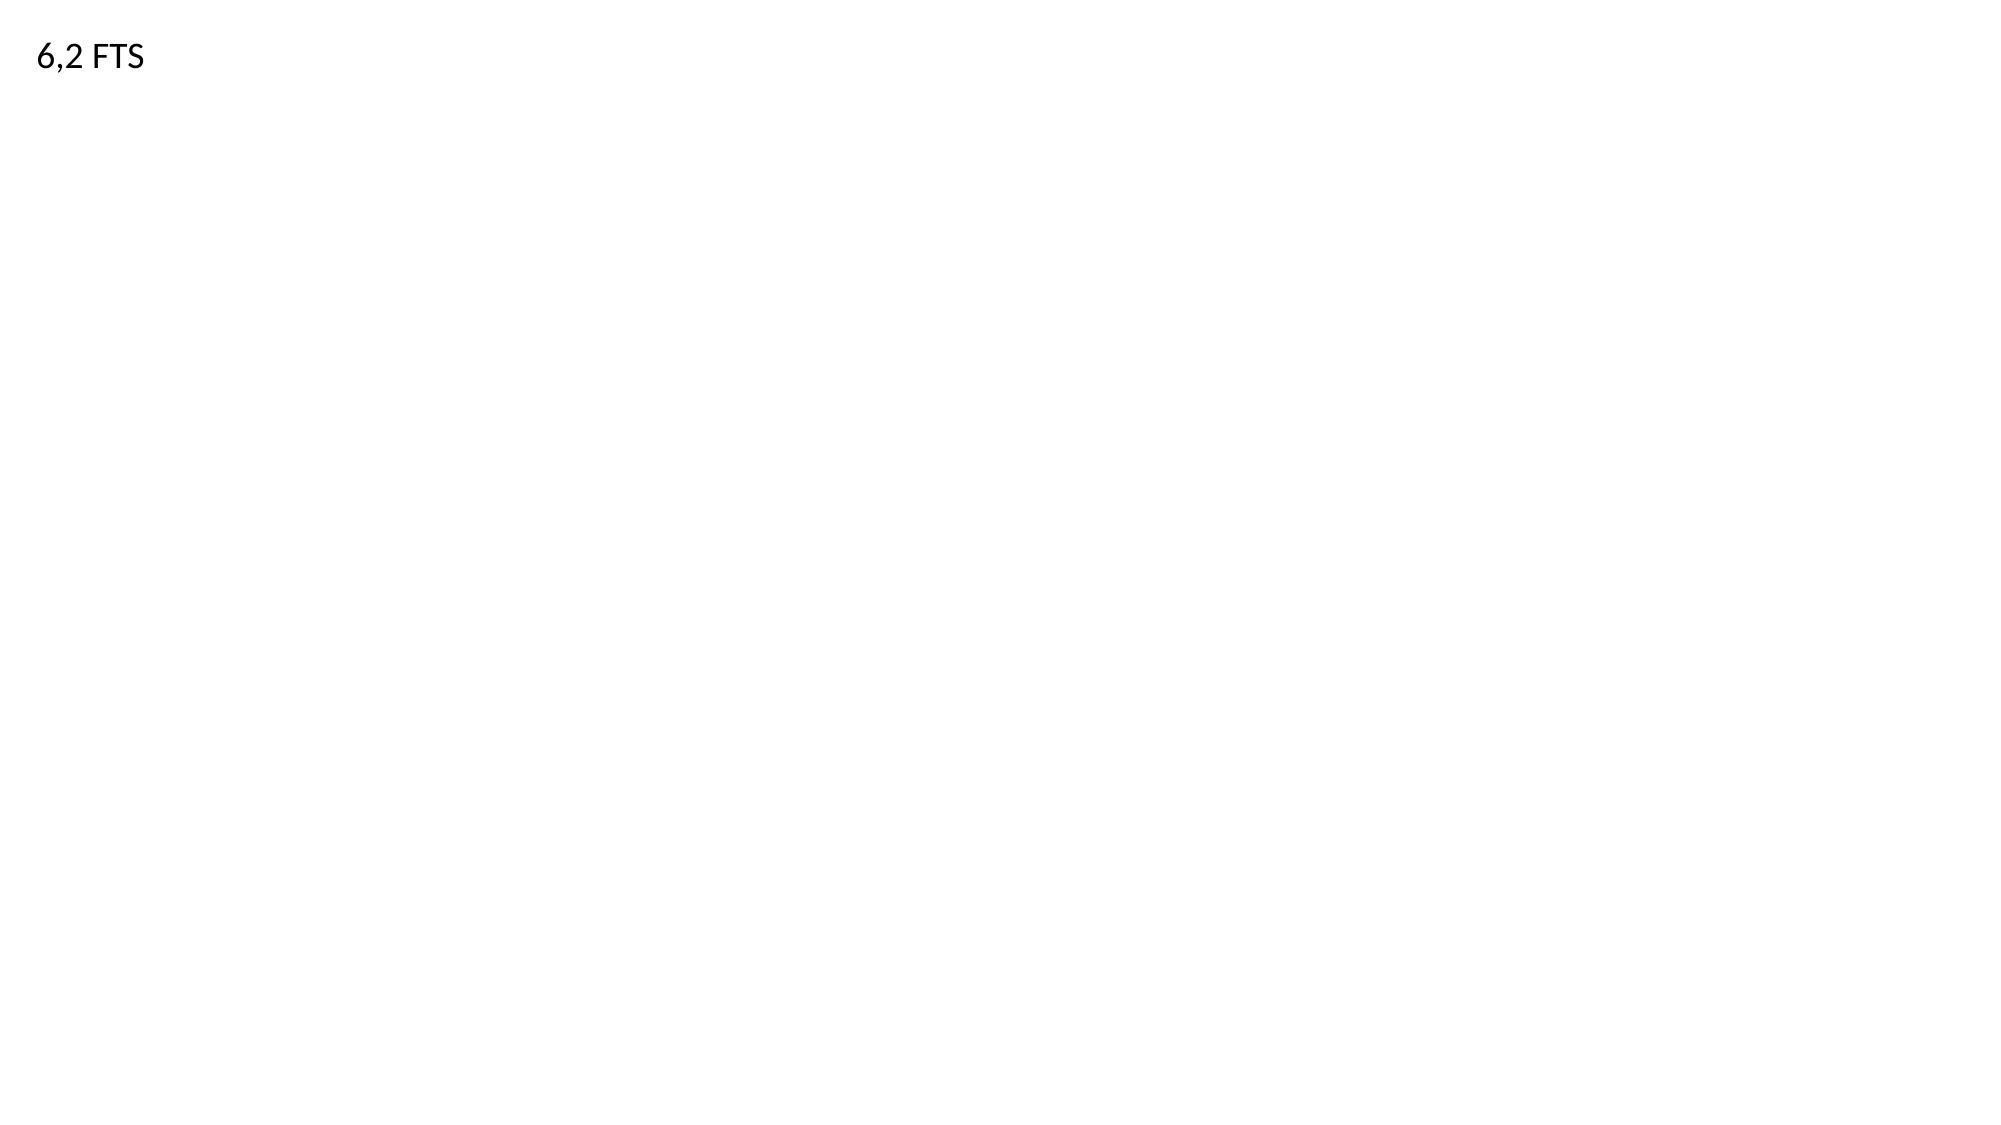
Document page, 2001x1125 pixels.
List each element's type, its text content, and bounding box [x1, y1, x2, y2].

text_box 6,2 FTS [21, 23, 1444, 83]
